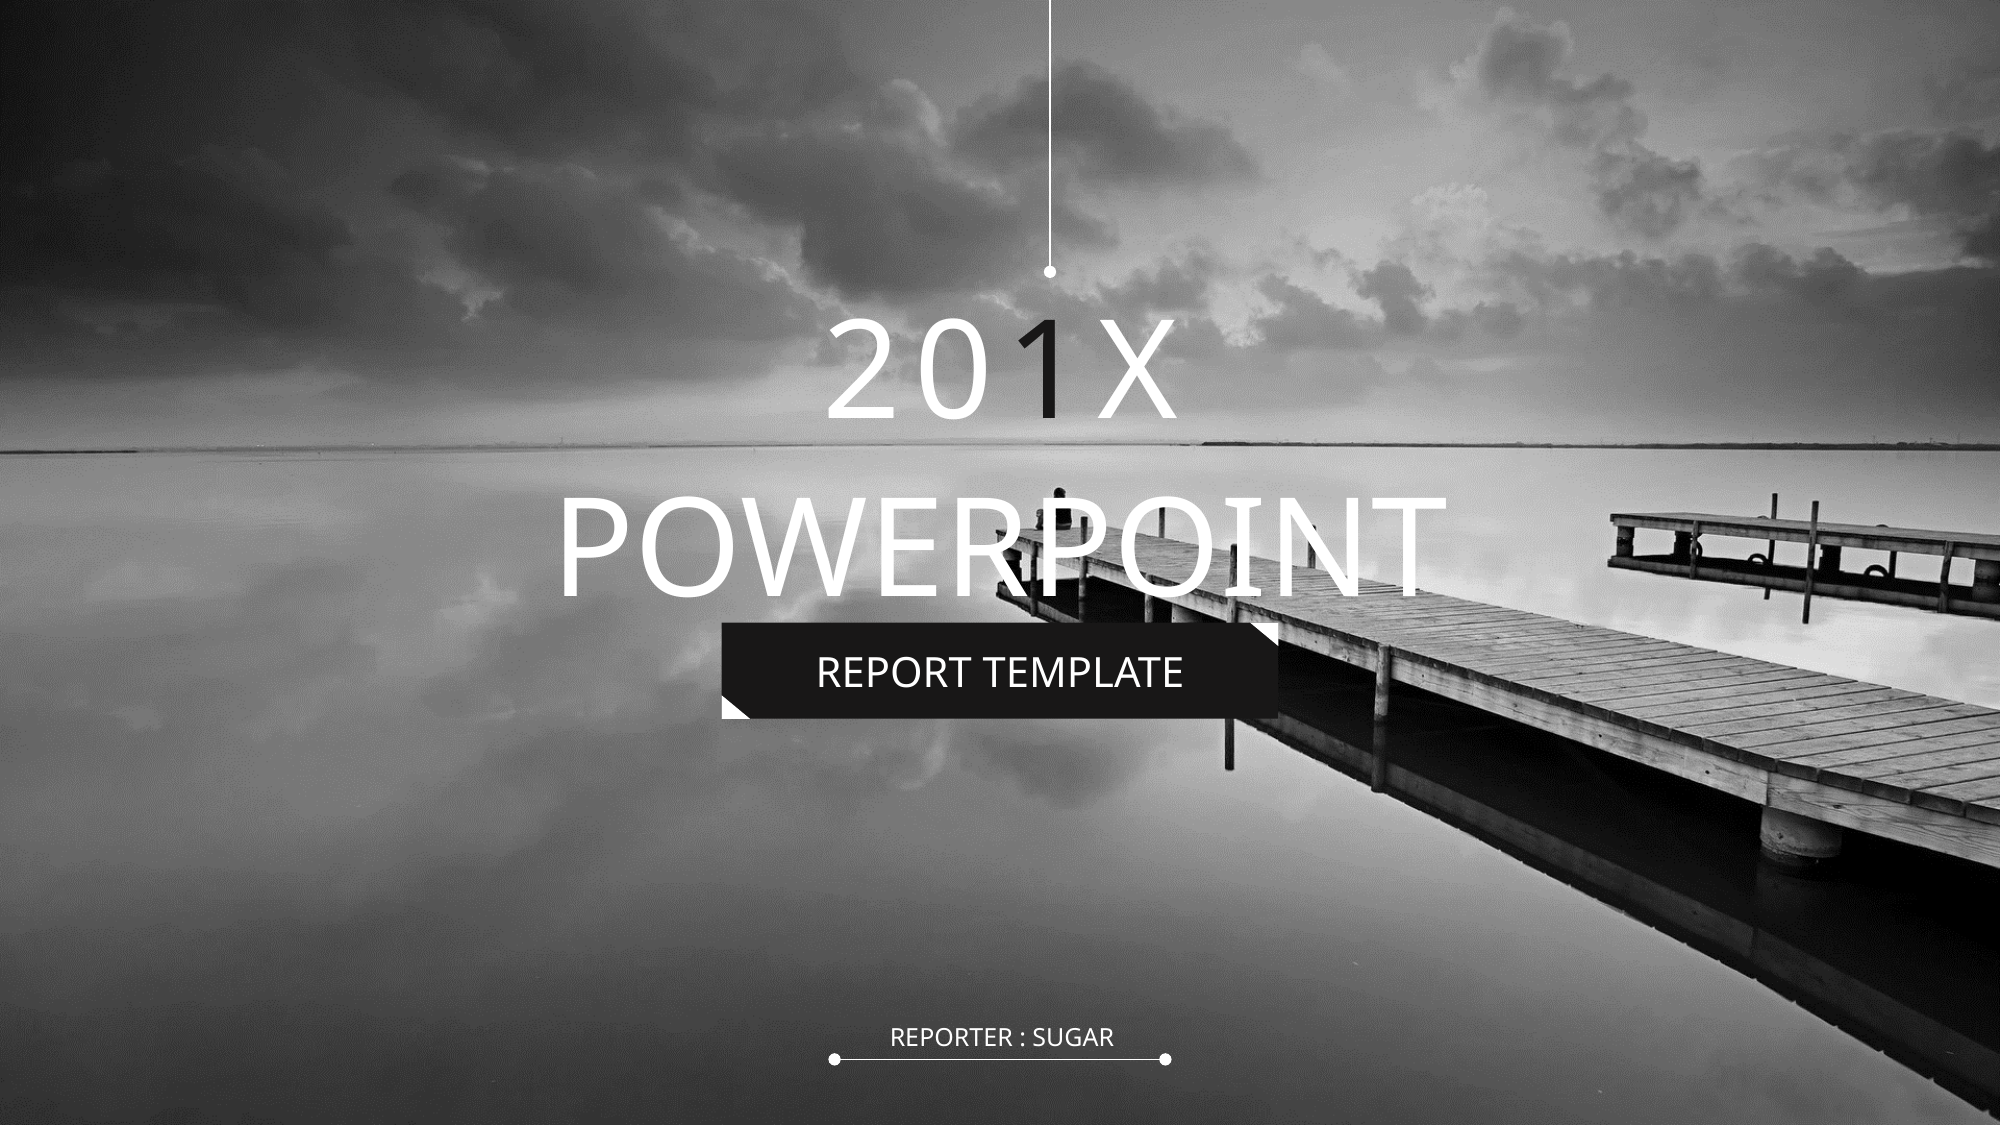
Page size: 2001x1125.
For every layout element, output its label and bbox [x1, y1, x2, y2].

text_box [399, 622, 1600, 719]
picture [0, 0, 2000, 1125]
